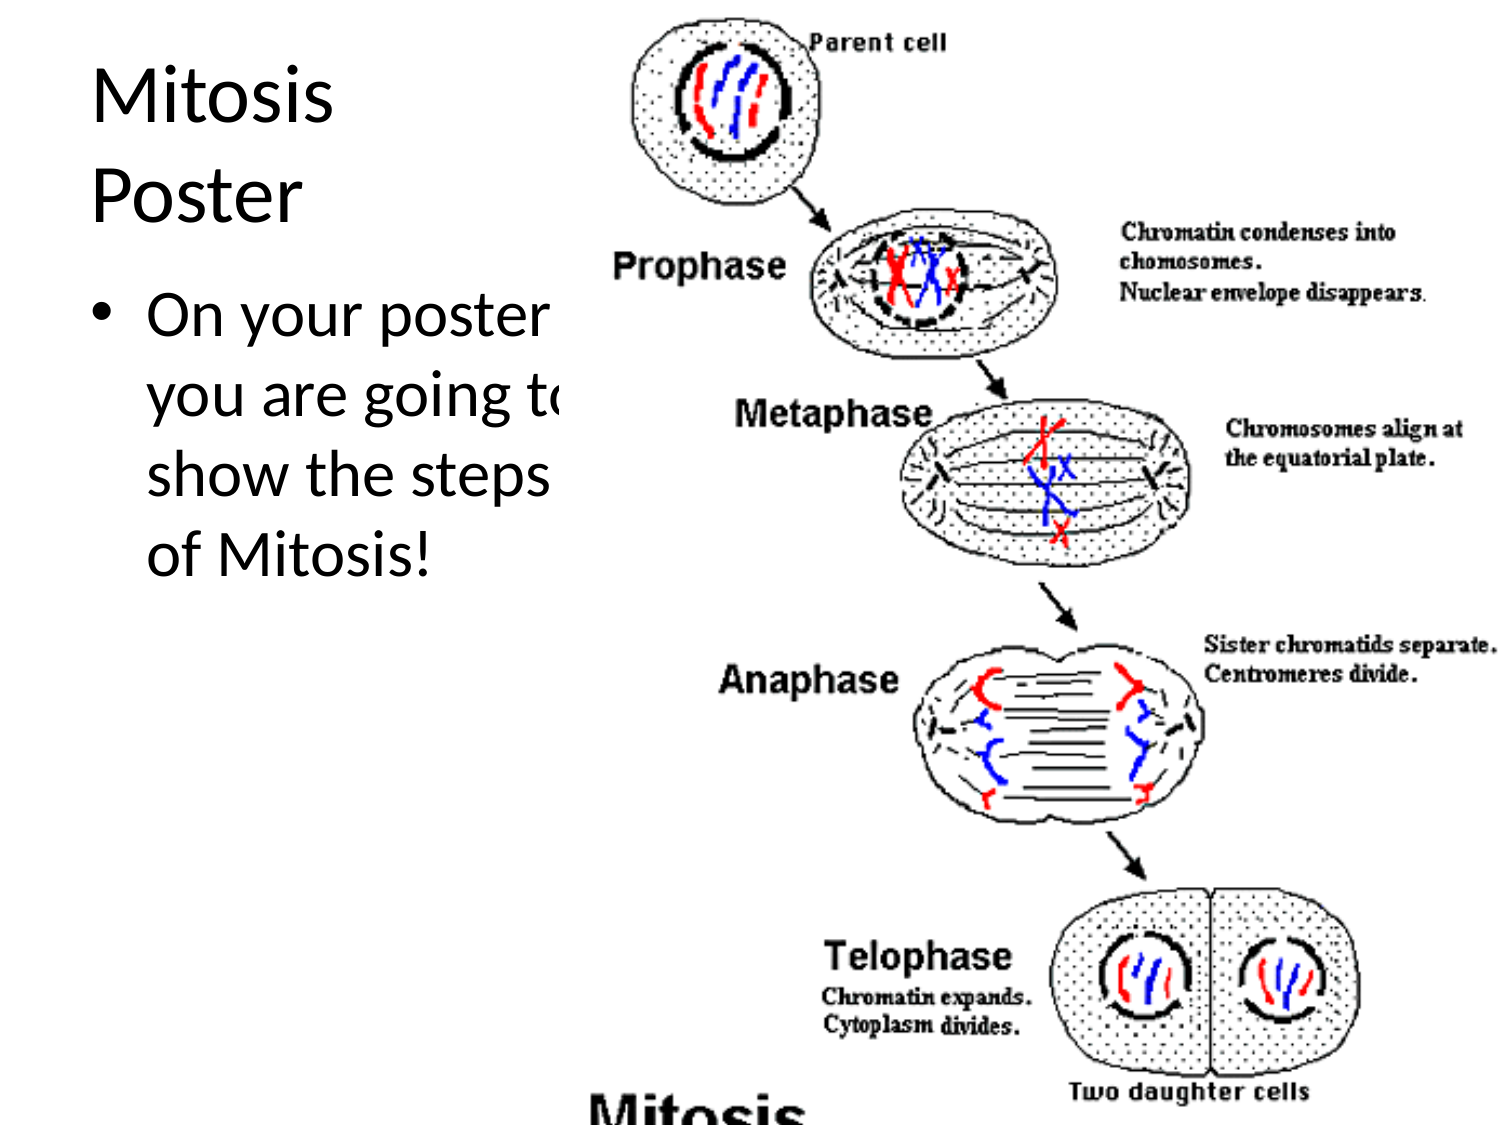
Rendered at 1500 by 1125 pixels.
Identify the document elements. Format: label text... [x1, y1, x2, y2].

list On your poster you are going to show the steps of Mitosis! [74, 262, 553, 1006]
picture [558, 0, 1500, 1125]
title Mitosis Poster [74, 44, 553, 233]
